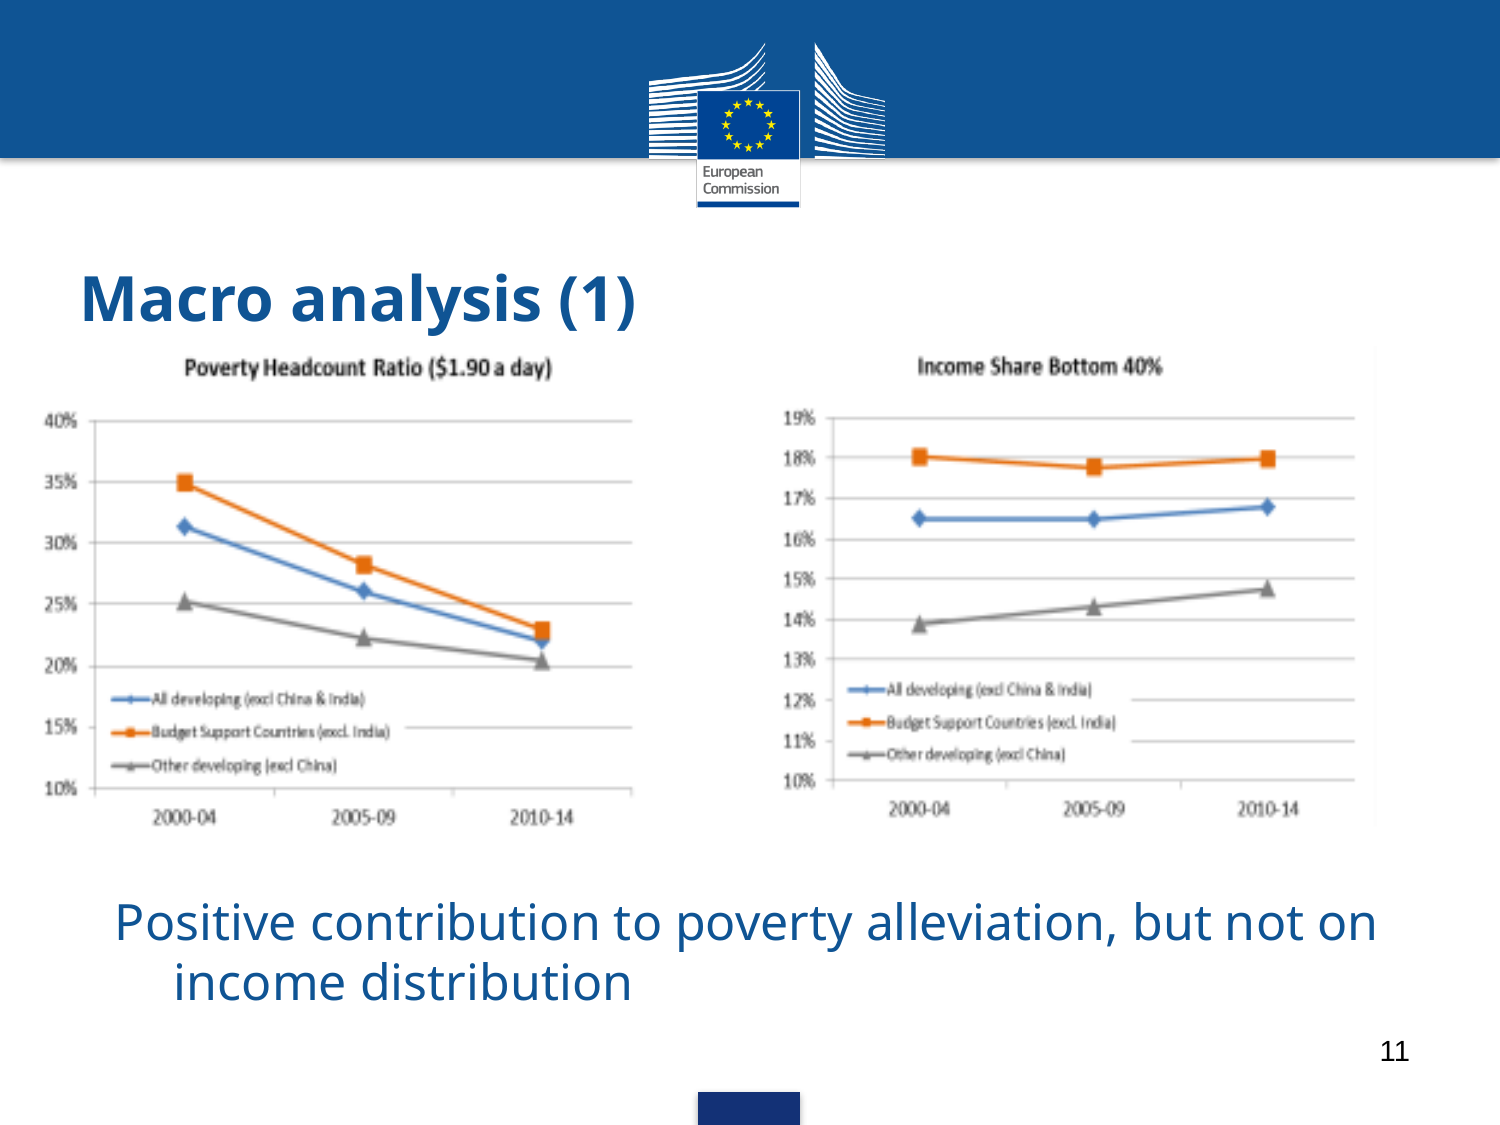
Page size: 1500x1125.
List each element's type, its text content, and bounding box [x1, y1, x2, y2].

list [773, 345, 1377, 833]
title Macro analysis (1) [64, 219, 1415, 374]
text_box Positive contribution to poverty alleviation, but not on income distribution [100, 873, 1451, 1028]
slide_number 11 [1074, 1028, 1425, 1103]
picture [649, 42, 885, 208]
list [29, 349, 662, 833]
